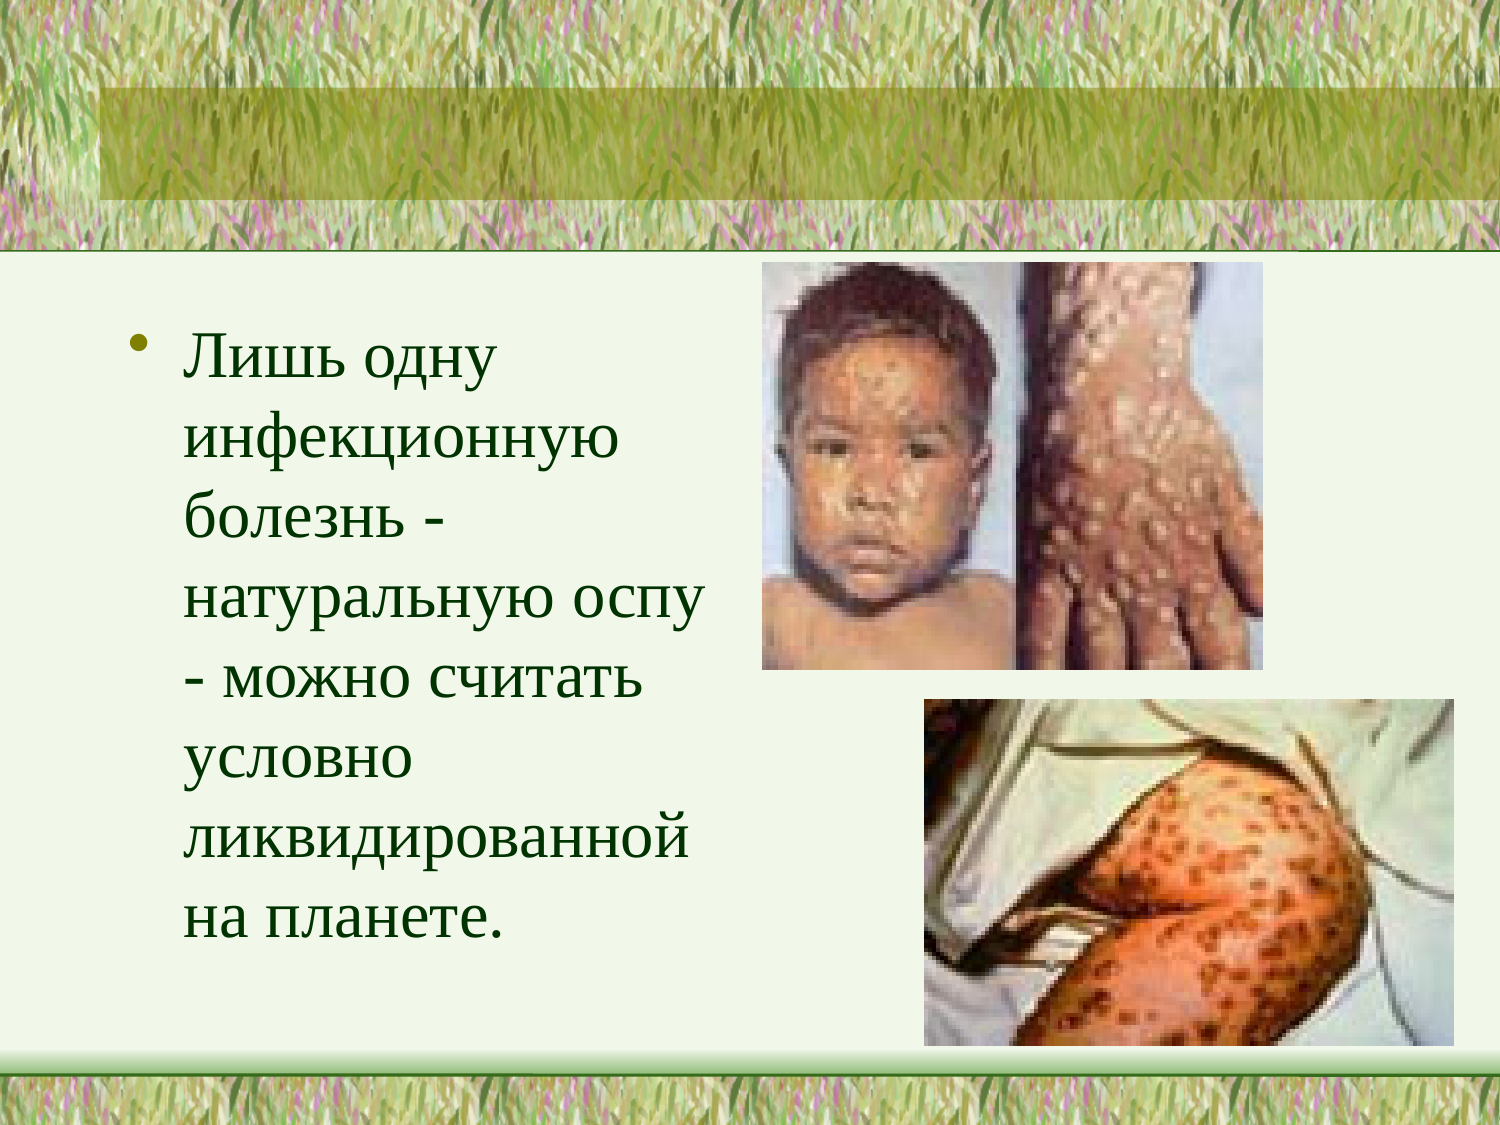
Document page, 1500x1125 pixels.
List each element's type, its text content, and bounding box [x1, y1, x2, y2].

picture [924, 699, 1454, 1046]
picture [0, 0, 1500, 250]
picture [0, 1077, 1500, 1125]
list Лишь одну инфекционную болезнь - натуральную оспу - можно считать условно ликвидированной на планете. [112, 303, 738, 979]
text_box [762, 262, 1263, 671]
